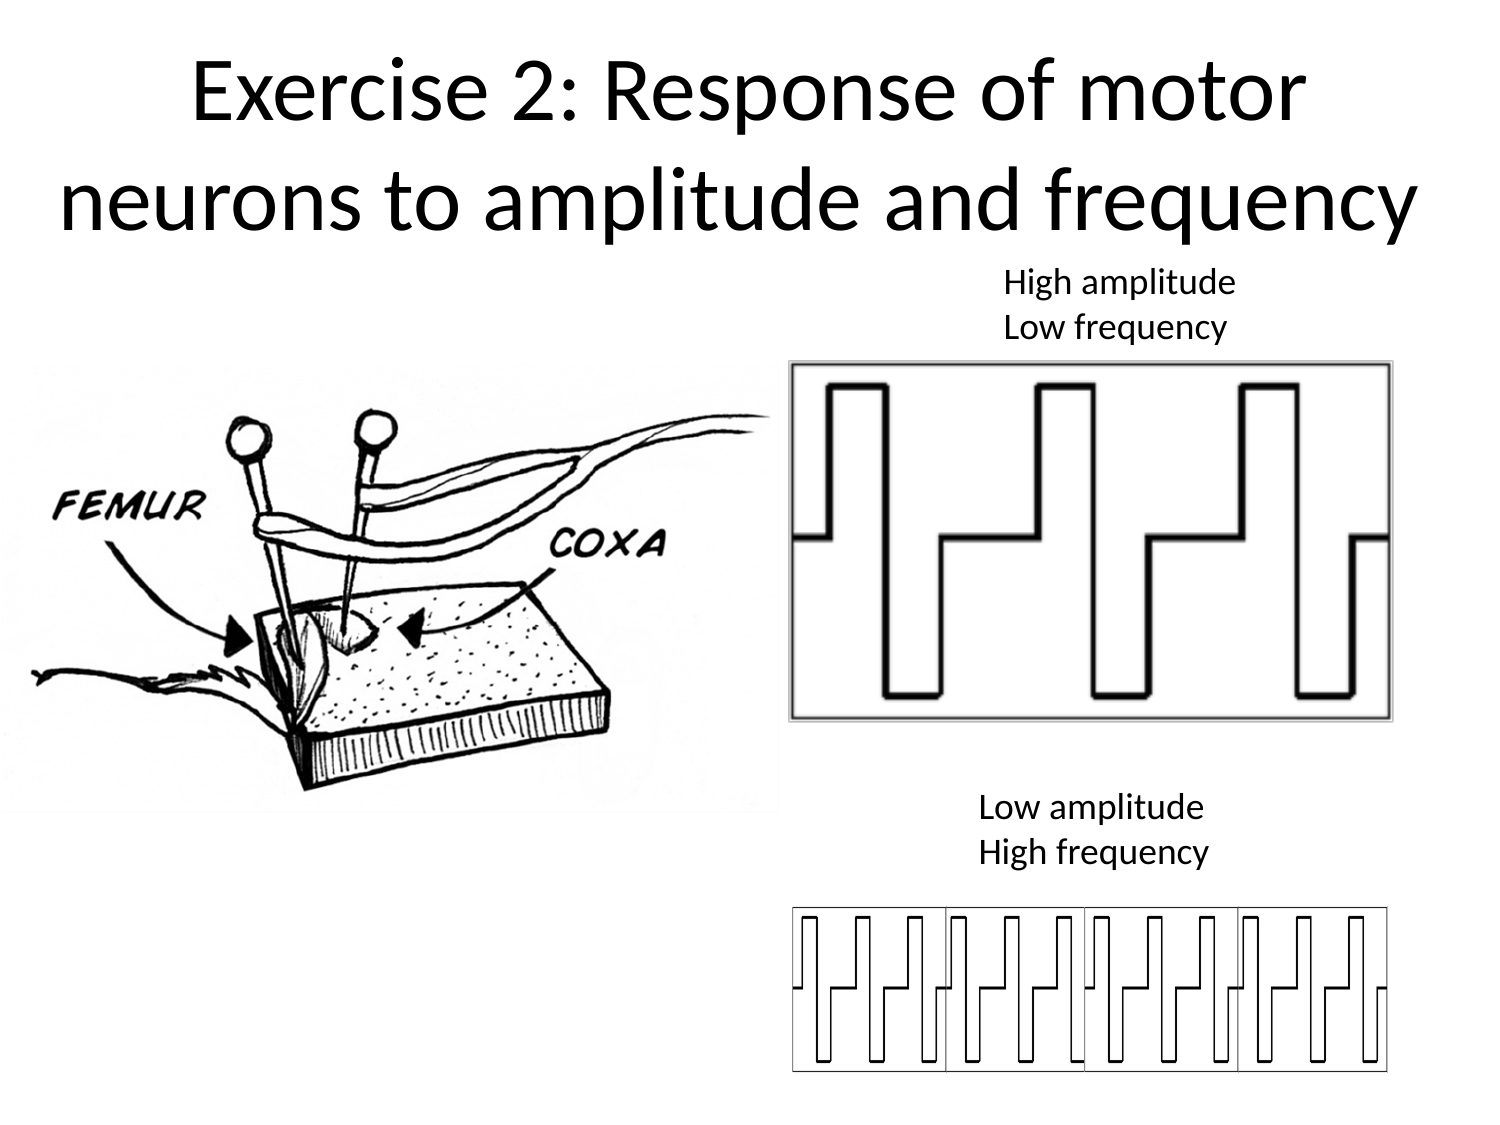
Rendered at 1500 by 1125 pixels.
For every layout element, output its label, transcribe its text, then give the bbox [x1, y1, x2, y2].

text_box High amplitude Low frequency [988, 249, 1252, 355]
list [0, 362, 779, 814]
text_box Low amplitude High frequency [963, 774, 1225, 880]
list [787, 359, 1396, 726]
title Exercise 2: Response of motor neurons to amplitude and frequency [12, 45, 1488, 233]
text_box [790, 904, 1388, 1076]
